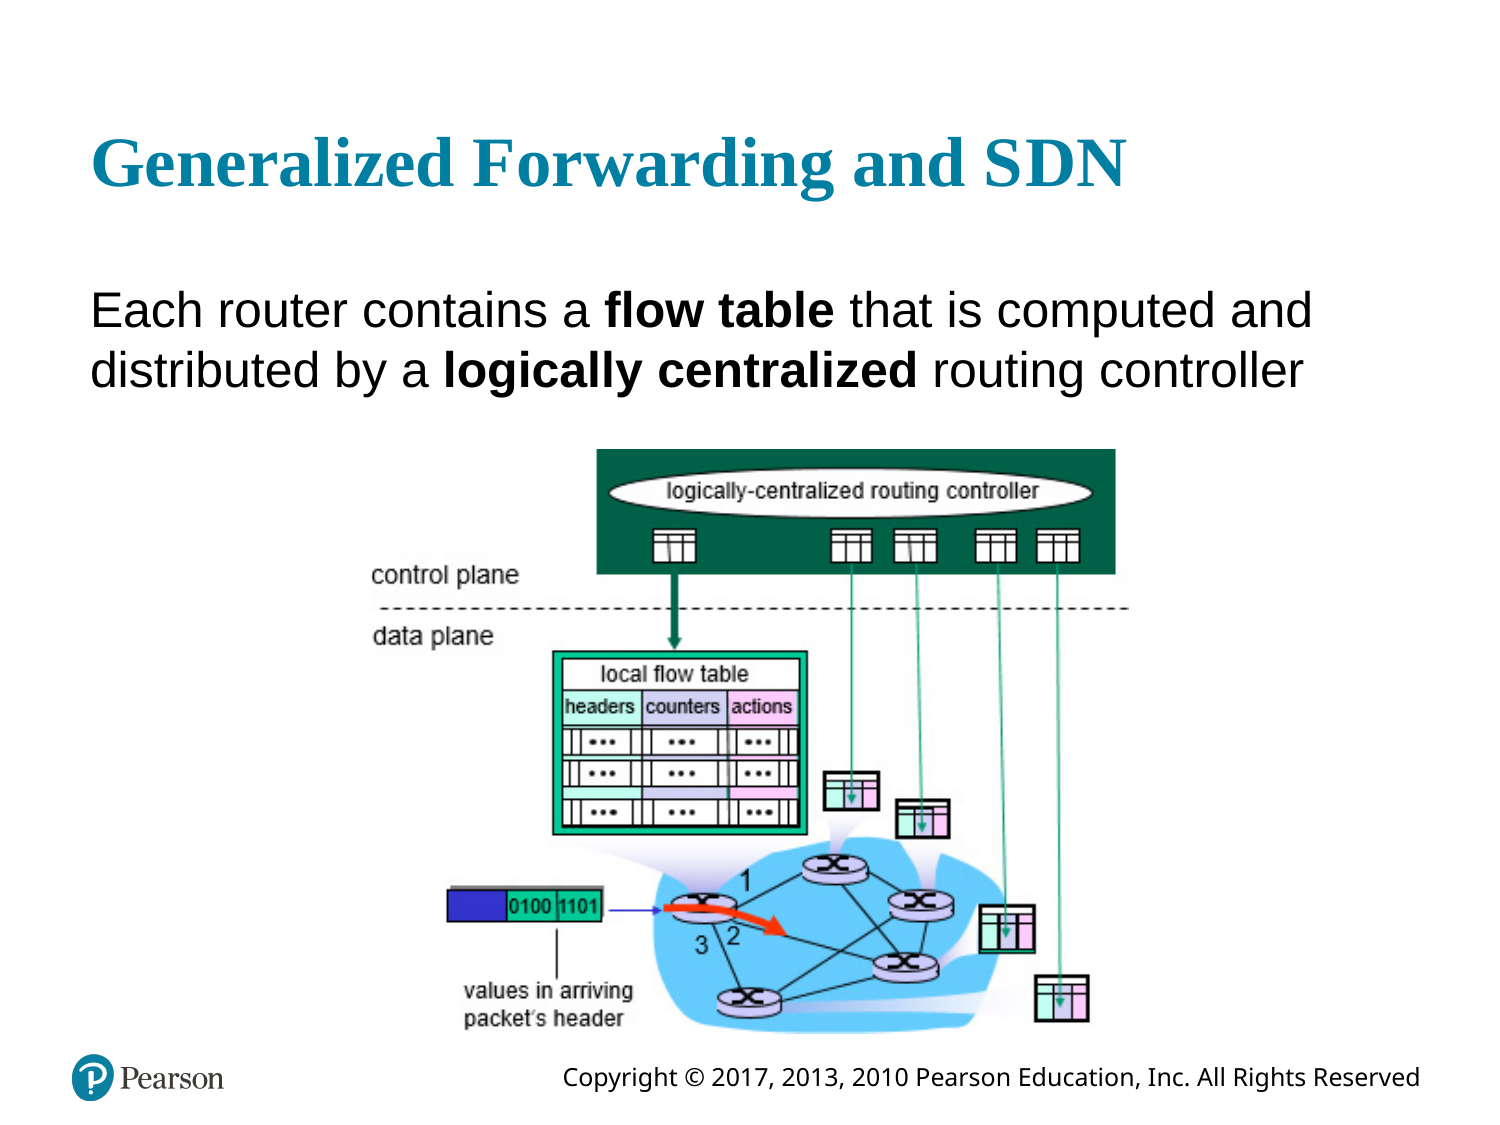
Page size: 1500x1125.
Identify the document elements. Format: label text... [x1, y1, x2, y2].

list Each router contains a flow table that is computed and distributed by a logically centralized routing controller [75, 262, 1425, 403]
picture [80, 1063, 106, 1088]
picture [371, 449, 1129, 1034]
title Generalized Forwarding and S D N [75, 35, 1425, 216]
picture [72, 1087, 83, 1101]
picture [98, 1054, 224, 1101]
picture [72, 1054, 88, 1070]
